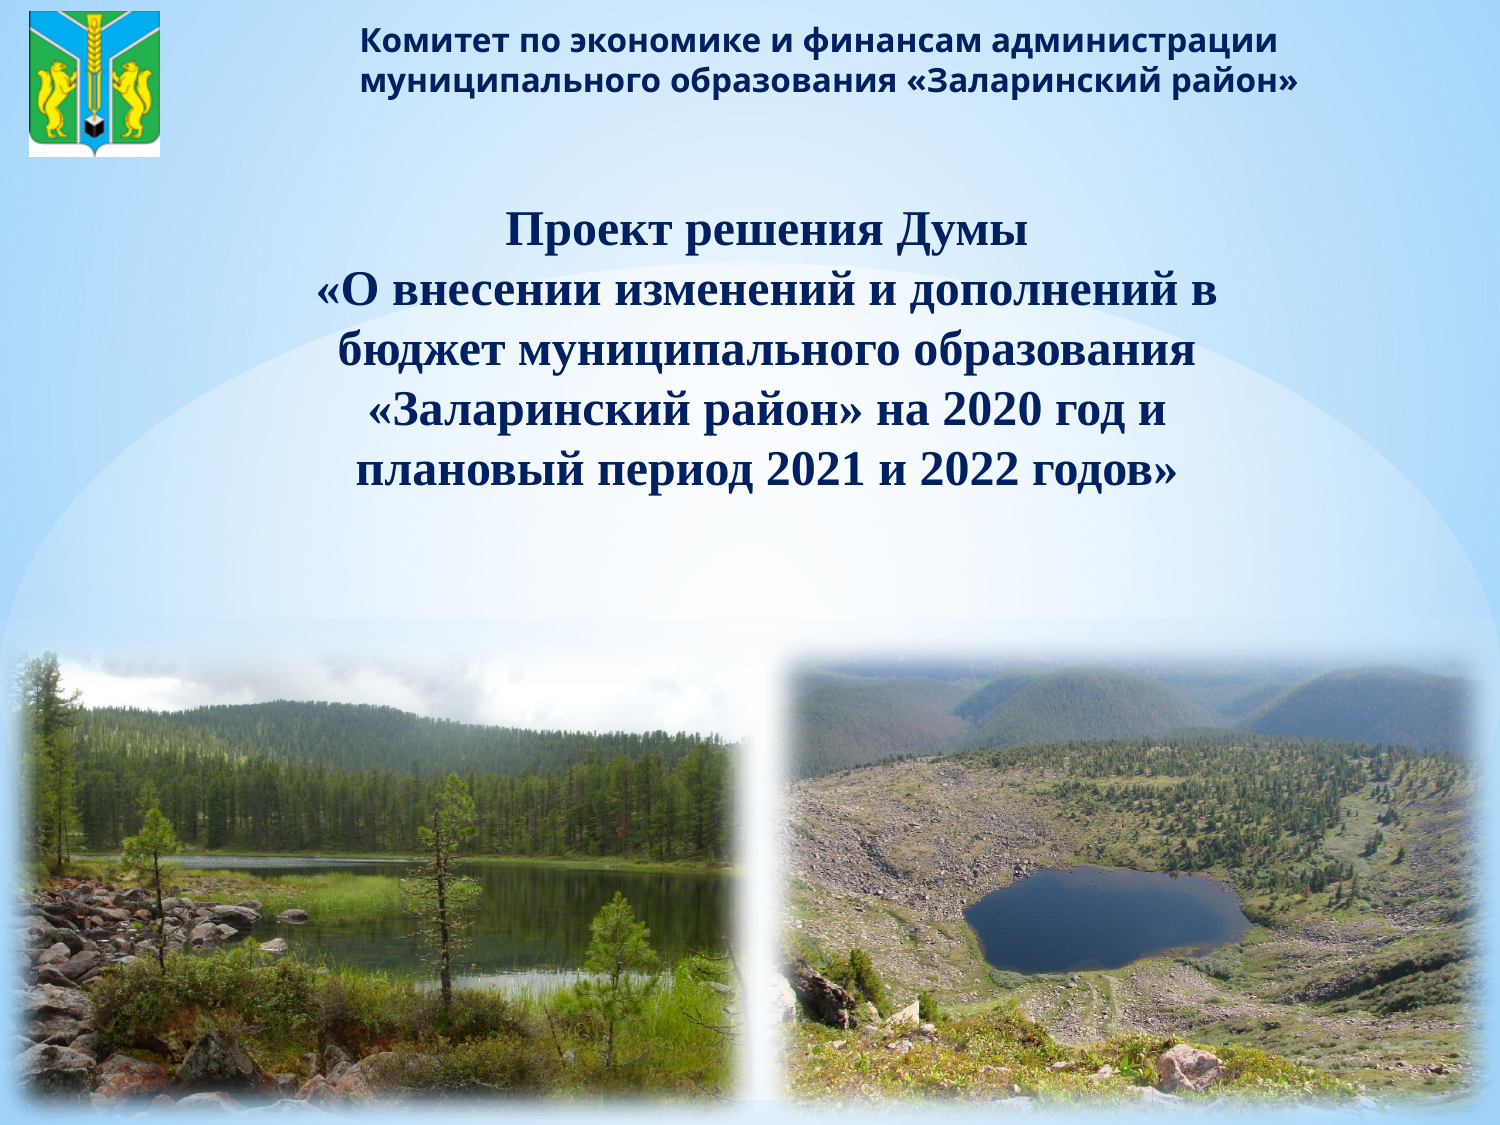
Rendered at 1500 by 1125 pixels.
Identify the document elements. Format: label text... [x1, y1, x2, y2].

picture [29, 26, 160, 158]
text_box Проект решения Думы «О внесении изменений и дополнений в бюджет муниципального образования «Заларинский район» на 2020 год и плановый период 2021 и 2022 годов» [252, 188, 1281, 503]
text_box Комитет по экономике и финансам администрации муниципального образования «Заларинский район» [344, 11, 1315, 107]
text_box [159, 184, 1375, 338]
picture [0, 632, 1500, 1125]
picture [57, 11, 132, 139]
